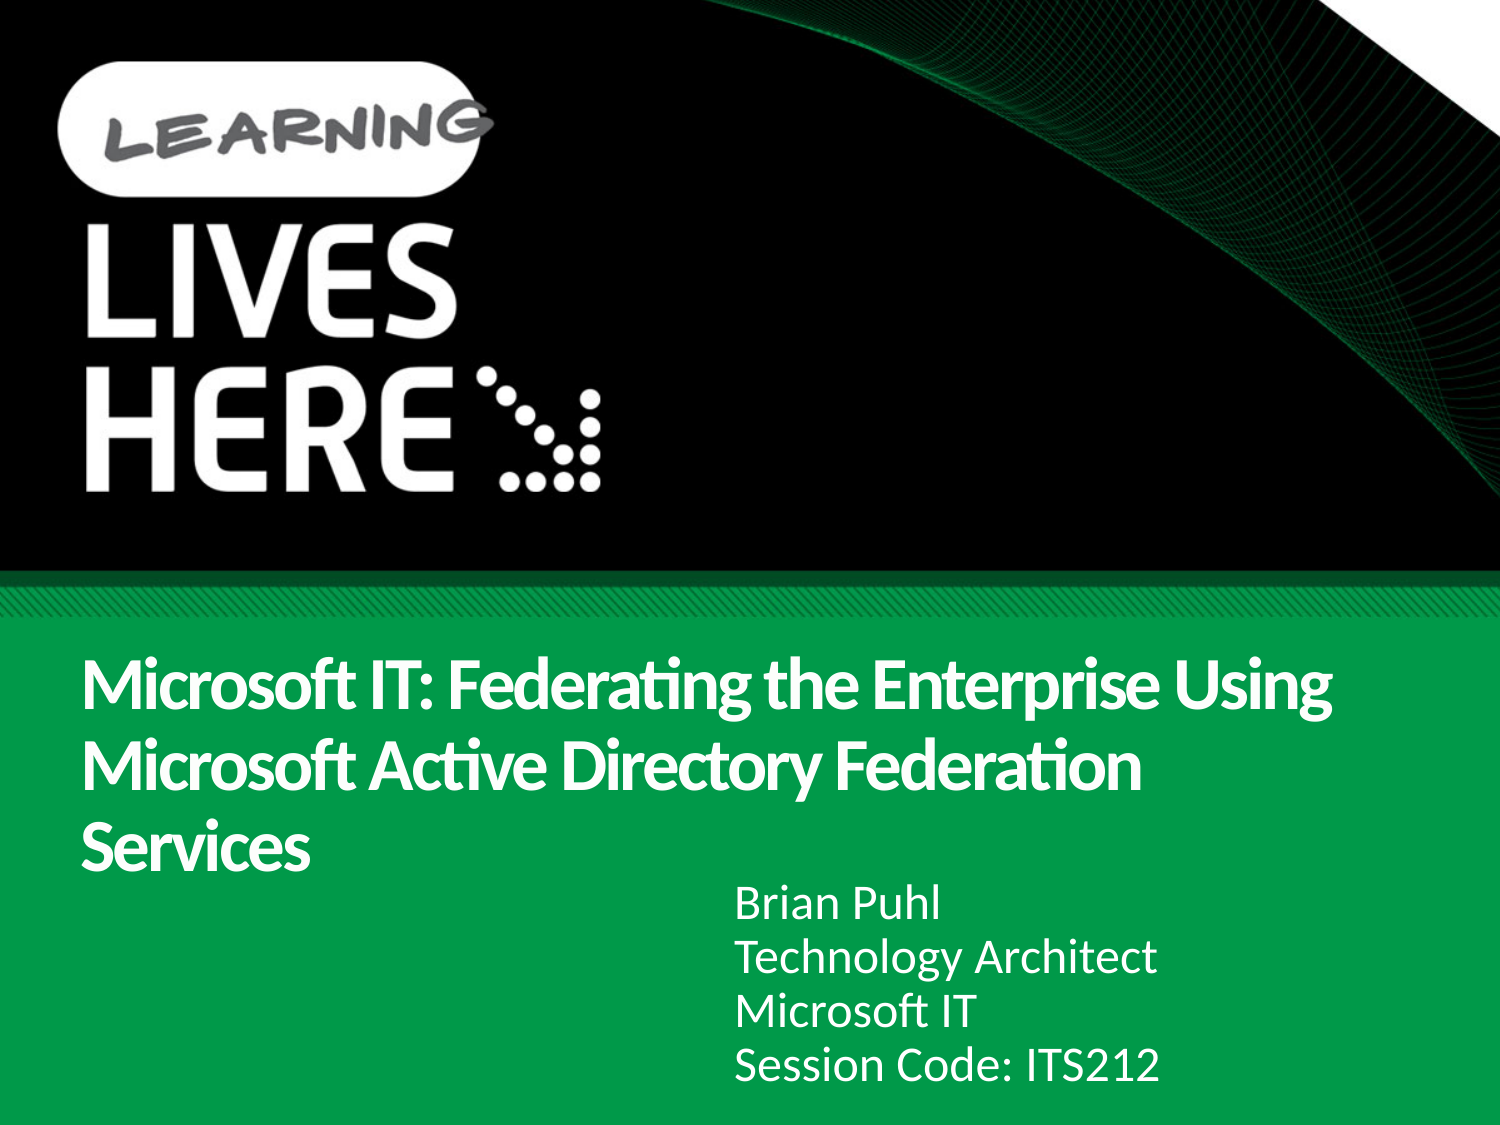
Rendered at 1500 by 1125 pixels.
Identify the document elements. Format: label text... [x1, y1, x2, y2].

title Microsoft IT: Federating the Enterprise Using Microsoft Active Directory Federation Services [80, 644, 1380, 864]
picture [0, 0, 1500, 1125]
subtitle Brian Puhl Technology Architect Microsoft IT Session Code: ITS212 [734, 876, 1360, 952]
